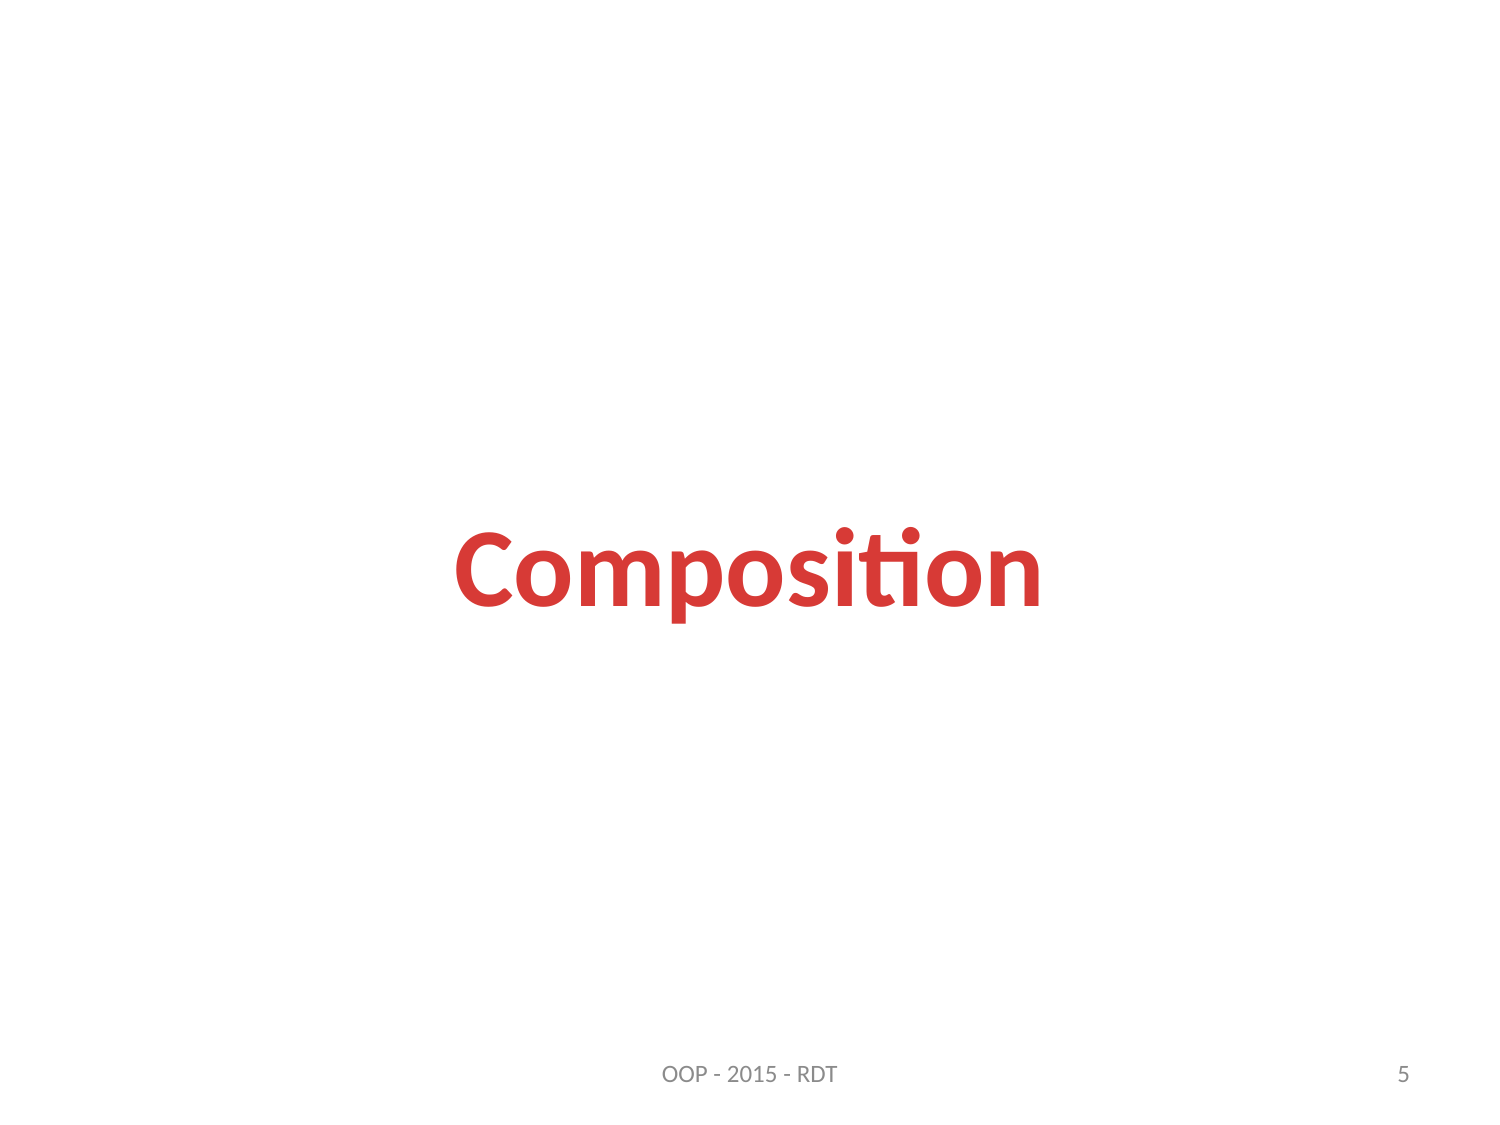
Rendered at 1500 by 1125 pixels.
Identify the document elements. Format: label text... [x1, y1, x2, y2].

footer OOP - 2015 - RDT [512, 1042, 988, 1103]
slide_number 5 [1074, 1042, 1425, 1103]
text_box Composition [439, 486, 1061, 637]
